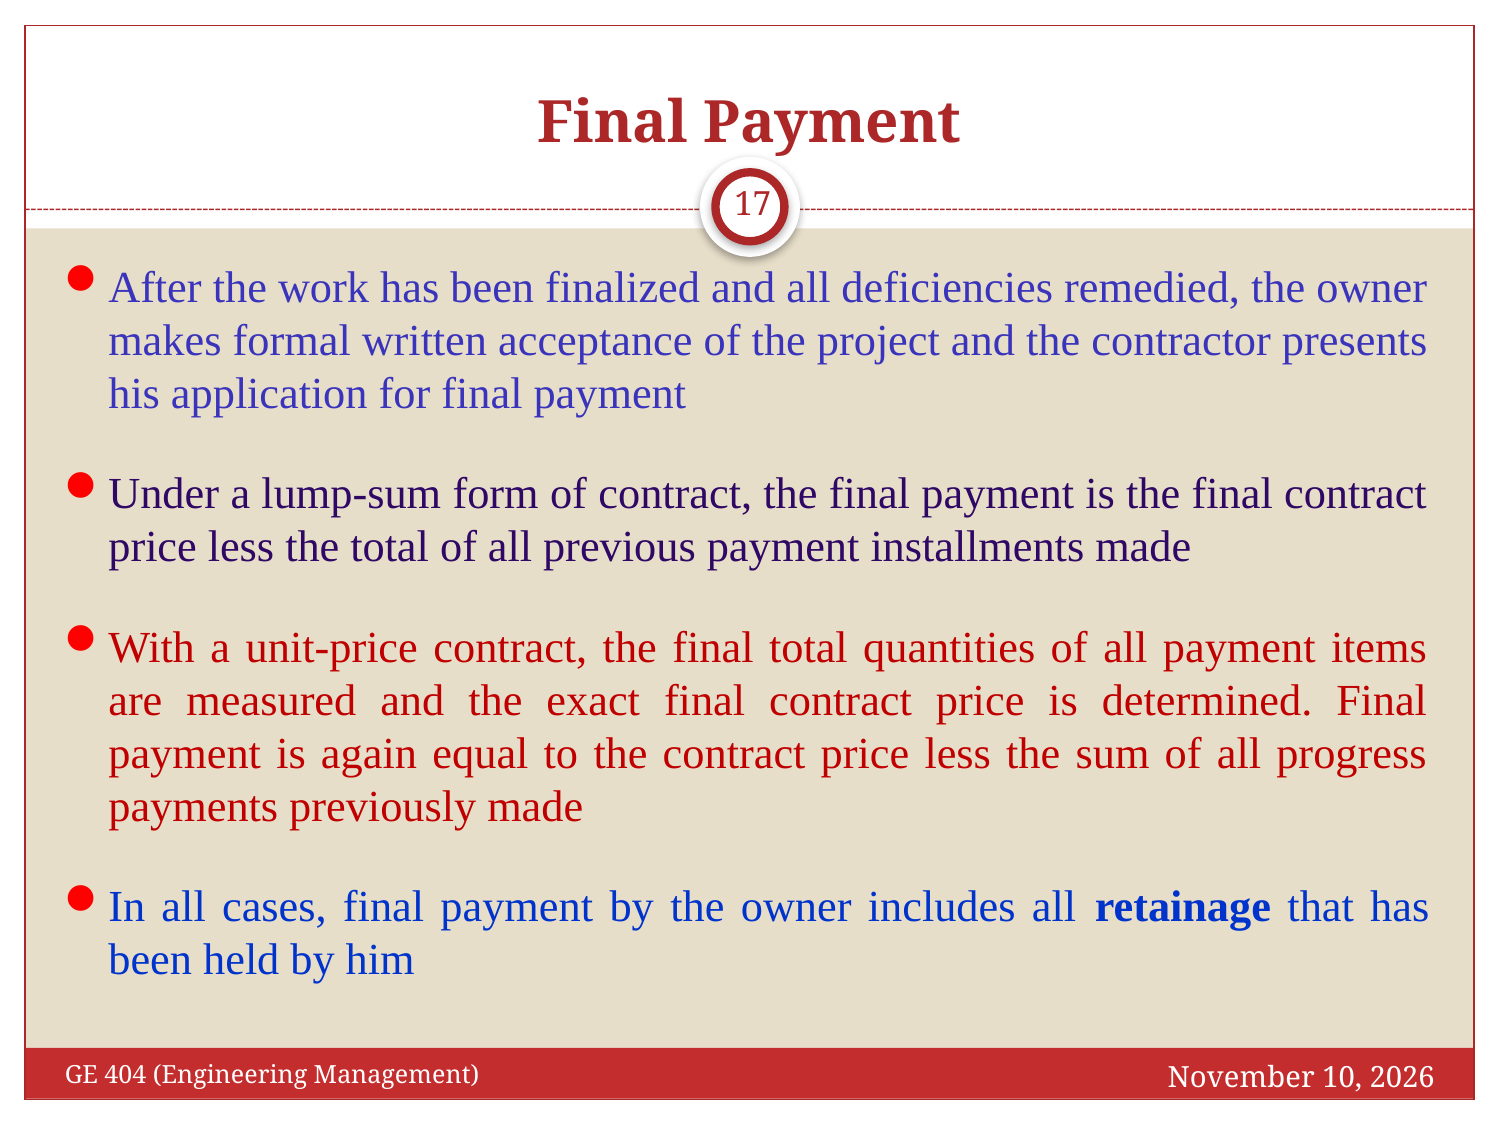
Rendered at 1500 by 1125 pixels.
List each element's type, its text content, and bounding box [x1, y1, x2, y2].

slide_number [950, 1050, 1450, 1111]
title Final Payment [49, 37, 1450, 162]
footer GE 404 (Engineering Management) [50, 1051, 638, 1112]
slide_number 17 [715, 168, 791, 241]
list After the work has been finalized and all deficiencies remedied, the owner makes formal written acceptance of the project and the contractor presents his application for final payment Under a lump-sum form of contract, the final payment is the final contract price less the total of all previous payment installments made With a unit-price contract, the final total quantities of all payment items are measured and the exact final contract price is determined. Final payment is again equal to the contract price less the sum of all progress payments previously made In all cases, final payment by the owner includes all retainage that has been held by him [49, 250, 1445, 1001]
